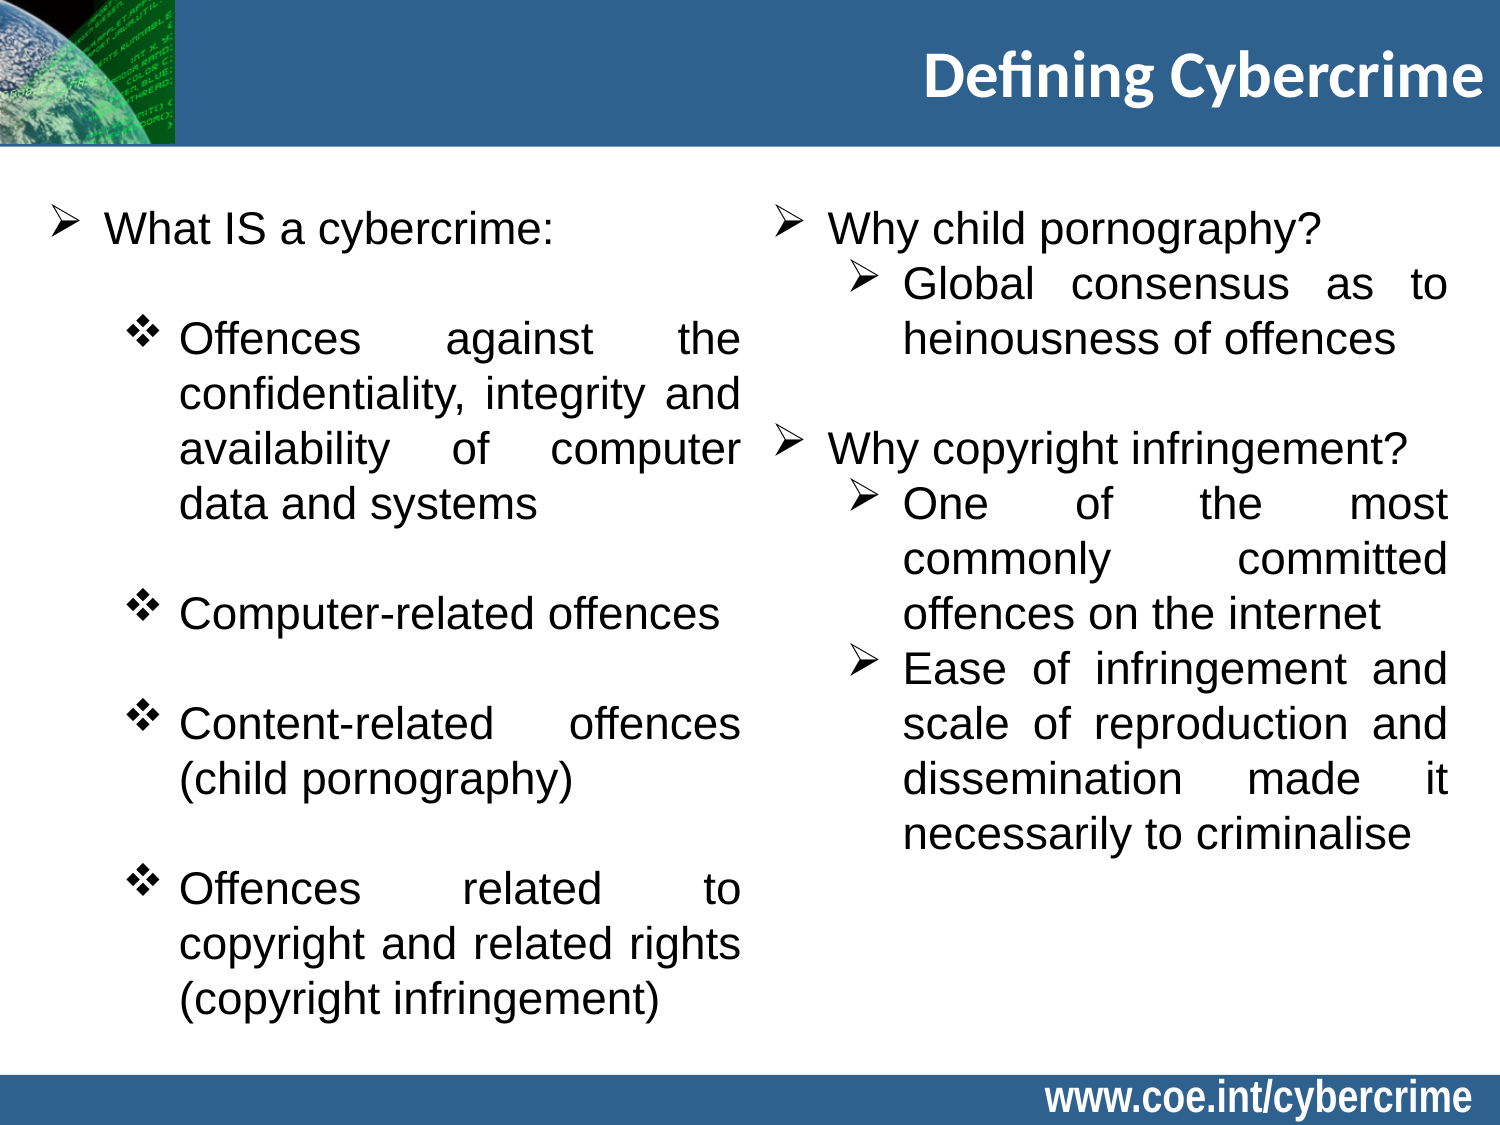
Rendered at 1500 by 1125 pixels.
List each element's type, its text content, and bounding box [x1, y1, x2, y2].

text_box Defining Cybercrime [177, 0, 1500, 149]
picture [0, 0, 175, 144]
text_box What IS a cybercrime: Offences against the confidentiality, integrity and availability of computer data and systems Computer-related offences Content-related offences (child pornography) Offences related to copyright and related rights (copyright infringement) [32, 191, 757, 1086]
text_box Why child pornography? Global consensus as to heinousness of offences Why copyright infringement? One of the most commonly committed offences on the internet Ease of infringement and scale of reproduction and dissemination made it necessarily to criminalise [756, 191, 1464, 866]
text_box www.coe.int/cybercrime [1030, 1059, 1500, 1125]
text_box [0, 1073, 1030, 1125]
